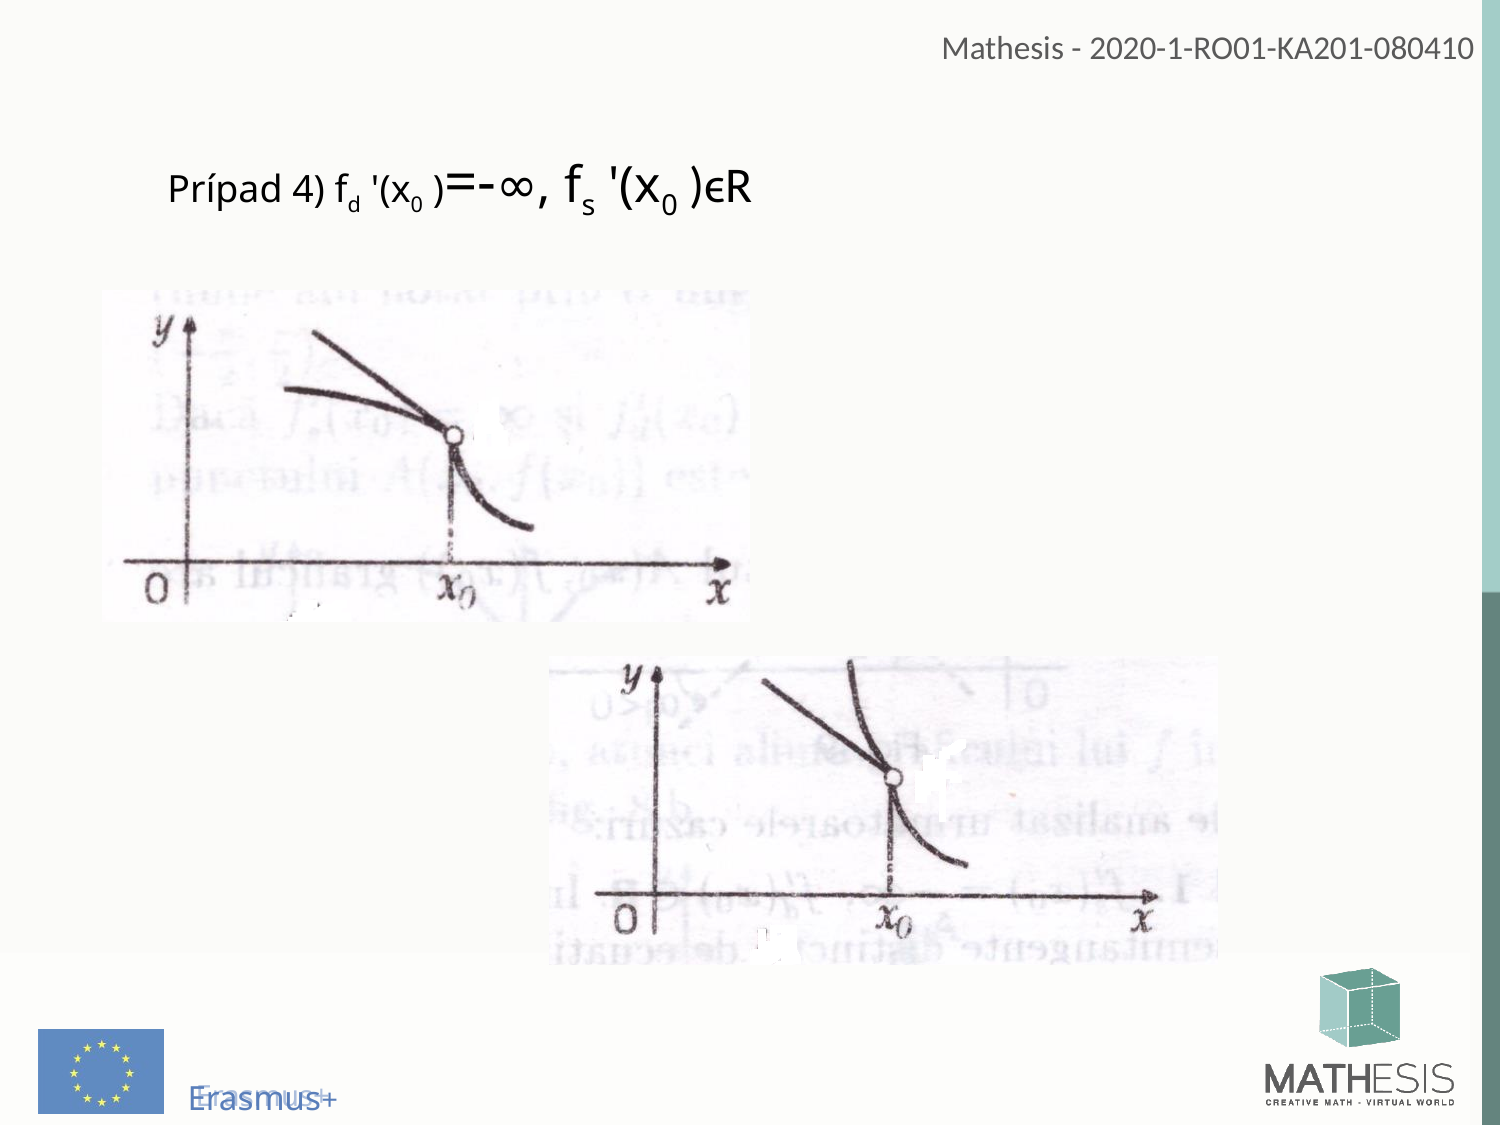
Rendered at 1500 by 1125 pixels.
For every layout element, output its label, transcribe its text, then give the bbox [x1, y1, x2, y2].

text_box Prípad 4) fd '(x0 )=-∞, fs '(x0 )ϵR [152, 137, 1004, 229]
picture [101, 290, 751, 622]
picture [548, 656, 1218, 965]
